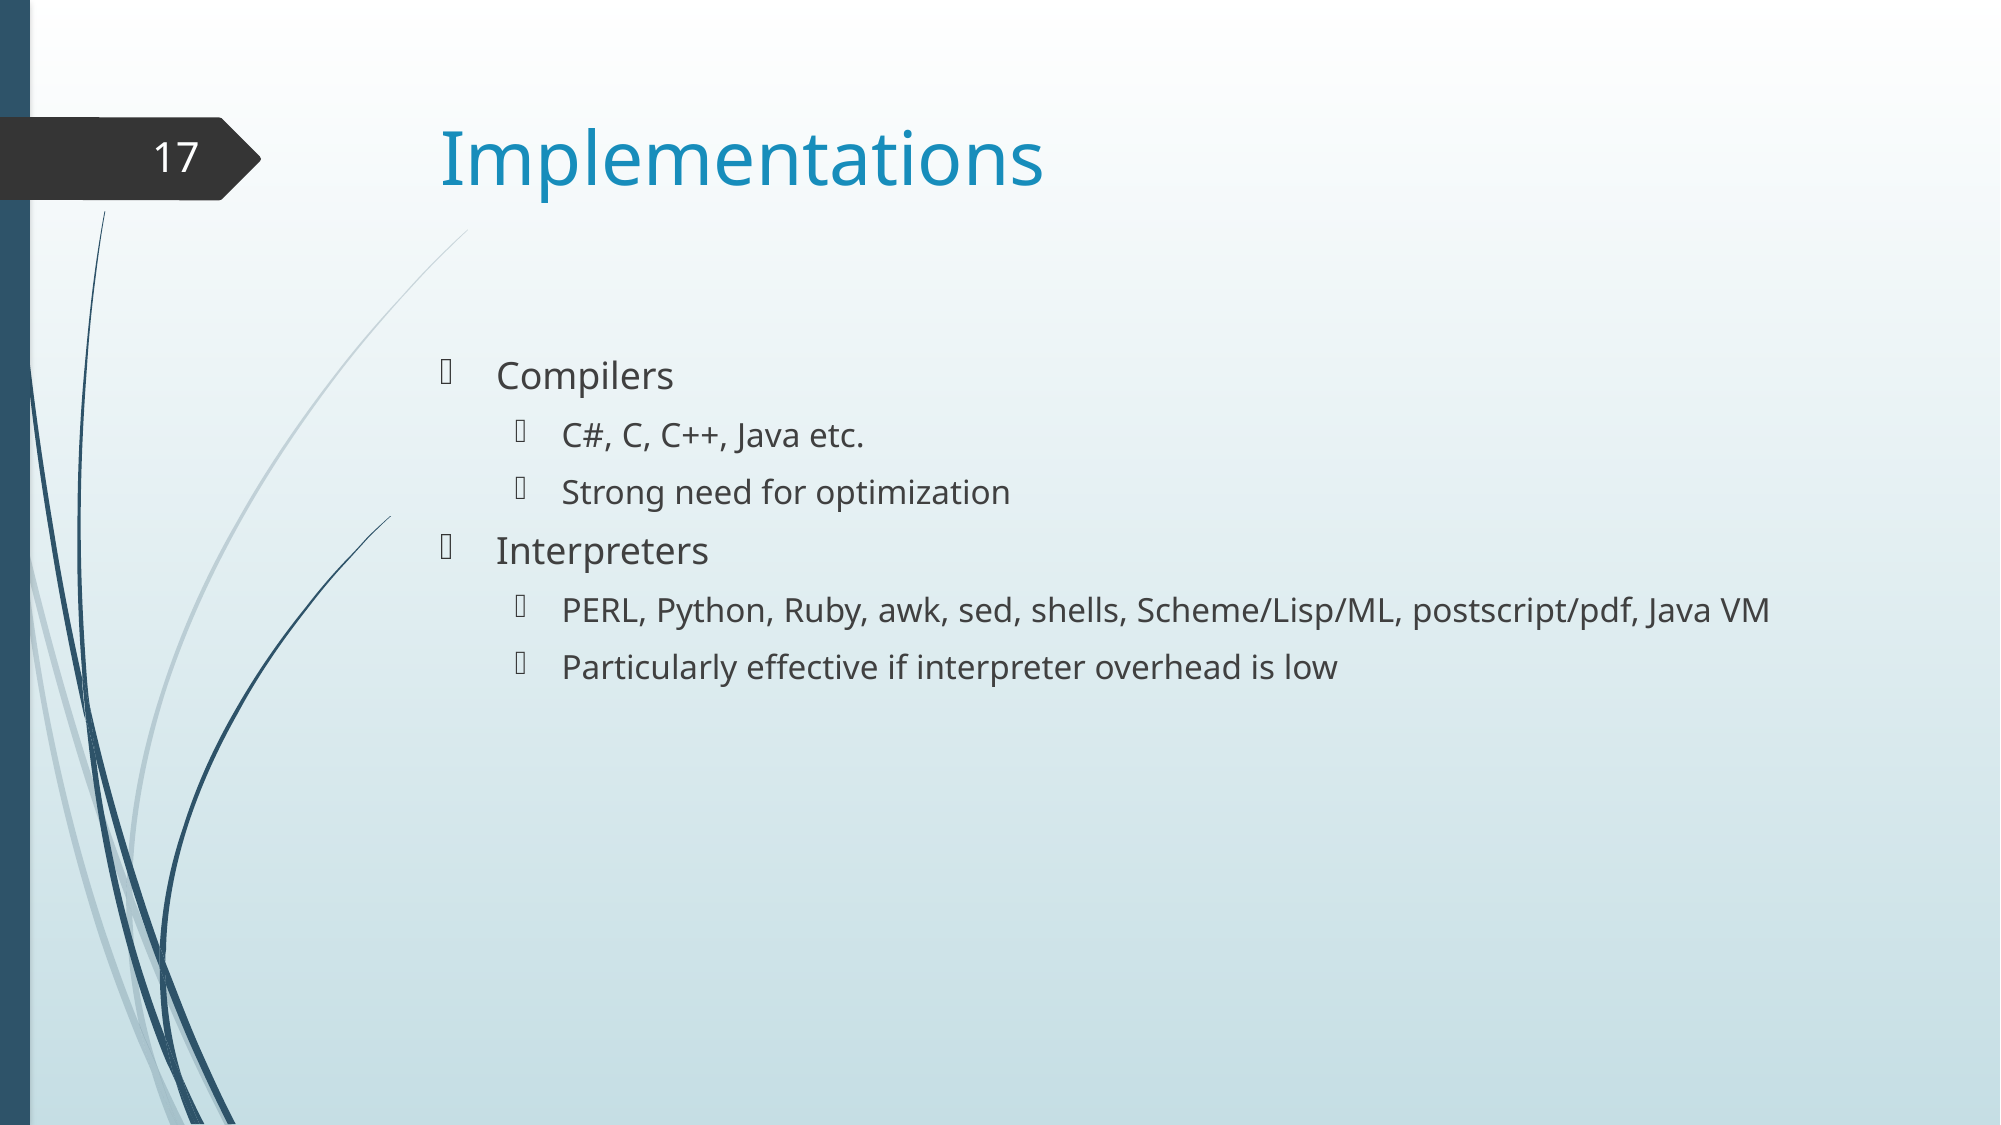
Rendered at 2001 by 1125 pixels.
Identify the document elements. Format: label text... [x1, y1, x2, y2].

title Implementations [425, 102, 1888, 313]
list Compilers C#, C, C++, Java etc. Strong need for optimization Interpreters PERL, Python, Ruby, awk, sed, shells, Scheme/Lisp/ML, postscript/pdf, Java VM Particularly effective if interpreter overhead is low [424, 350, 1888, 988]
slide_number 17 [87, 129, 216, 190]
